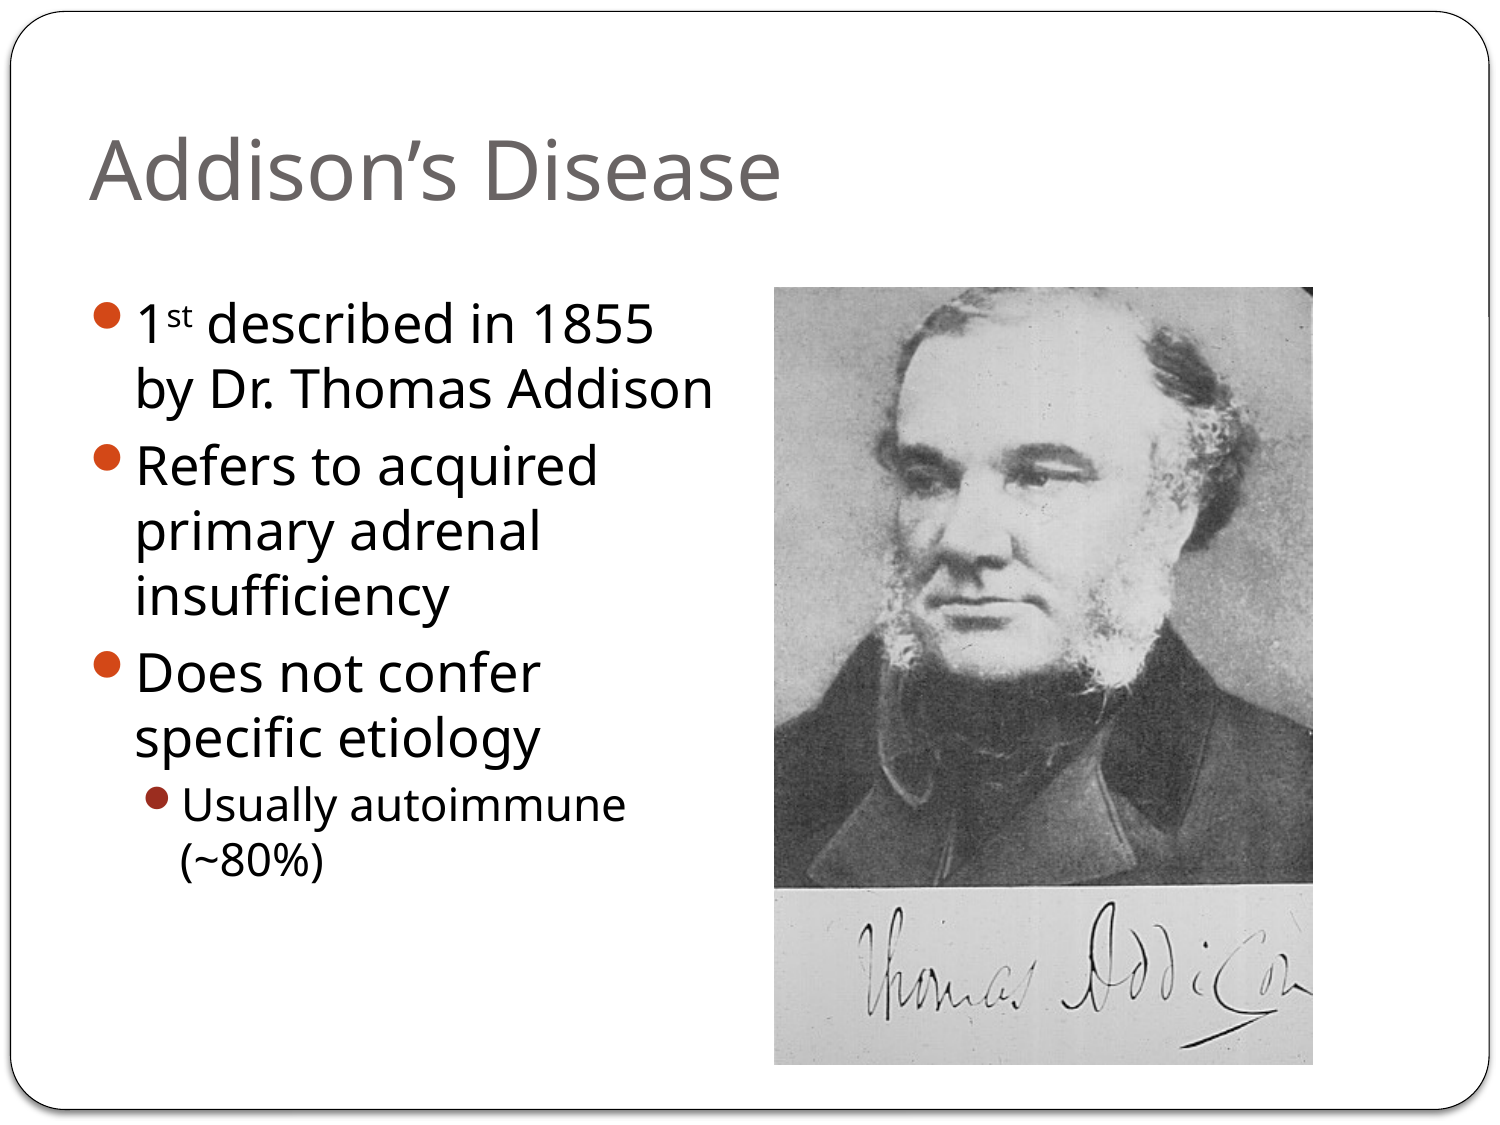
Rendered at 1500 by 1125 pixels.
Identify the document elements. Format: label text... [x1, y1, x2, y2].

list 1st described in 1855 by Dr. Thomas Addison Refers to acquired primary adrenal insufficiency Does not confer specific etiology Usually autoimmune (~80%) [75, 282, 738, 1006]
title Addison’s Disease [75, 20, 1313, 233]
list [774, 287, 1313, 1066]
